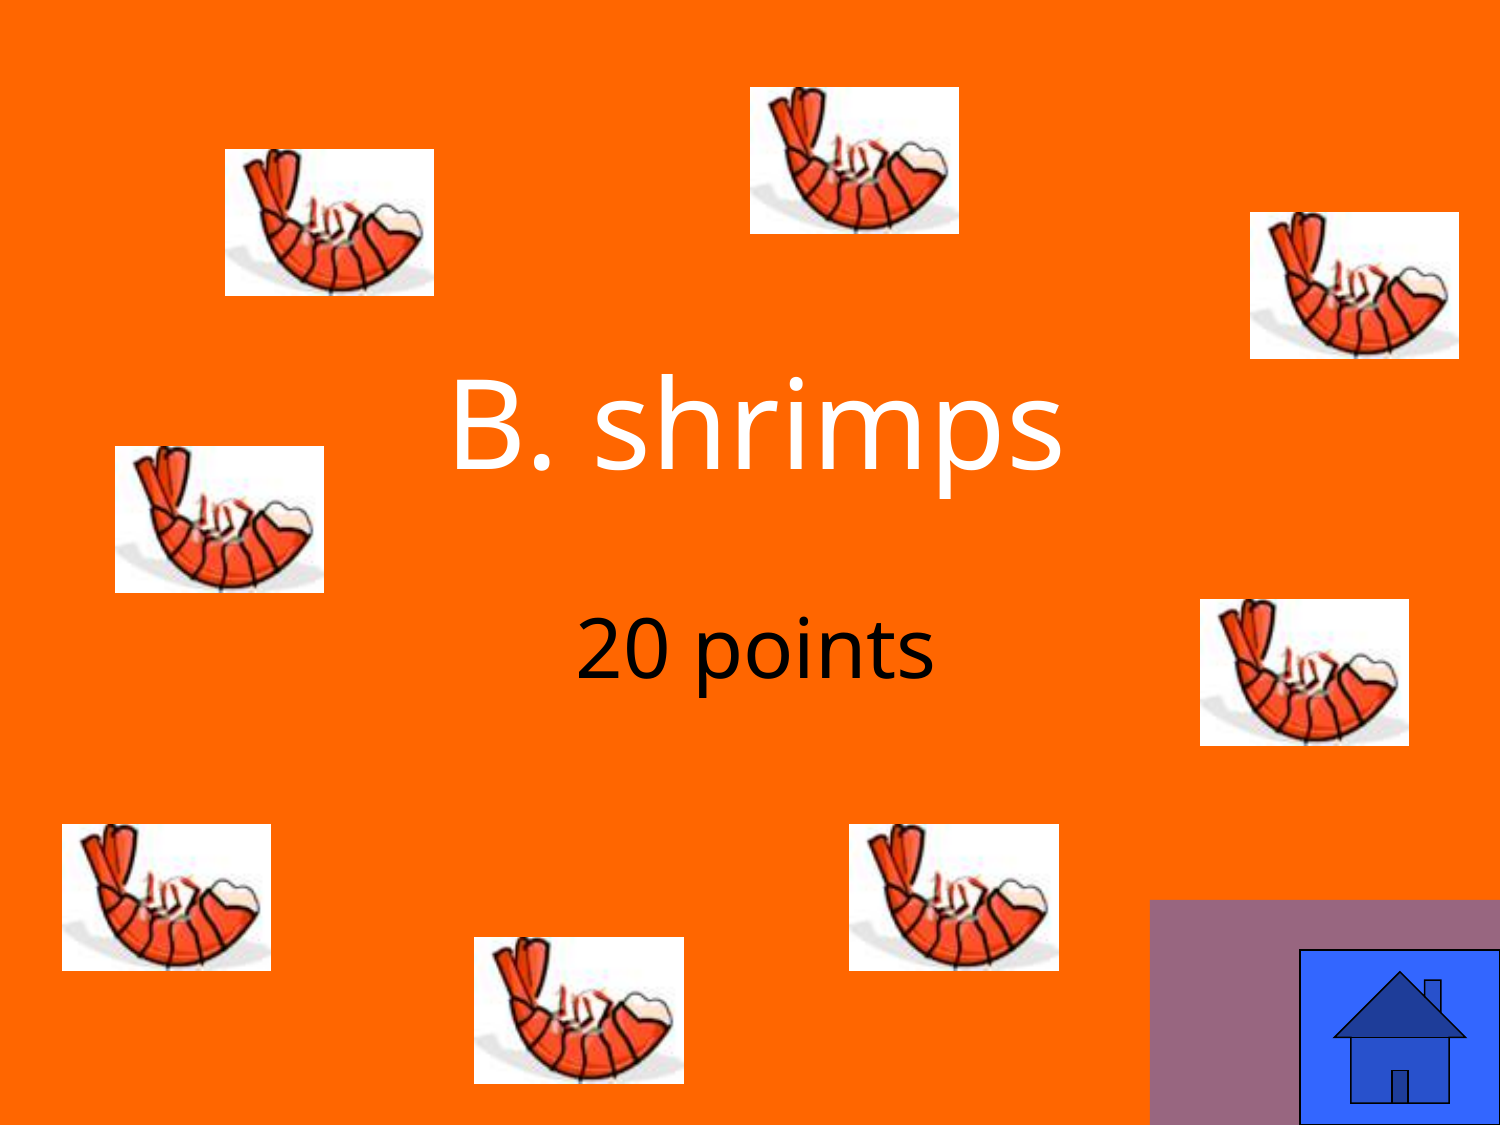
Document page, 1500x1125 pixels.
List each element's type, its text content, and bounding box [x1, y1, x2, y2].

picture [749, 87, 959, 234]
picture [114, 446, 324, 593]
text_box [1299, 950, 1500, 1125]
text_box [1149, 899, 1500, 1125]
picture [849, 824, 1059, 972]
picture [1199, 599, 1409, 747]
picture [474, 937, 684, 1084]
picture [1249, 212, 1459, 359]
picture [62, 824, 271, 972]
picture [224, 149, 434, 297]
text_box B. shrimps 20 points [124, 337, 1388, 703]
